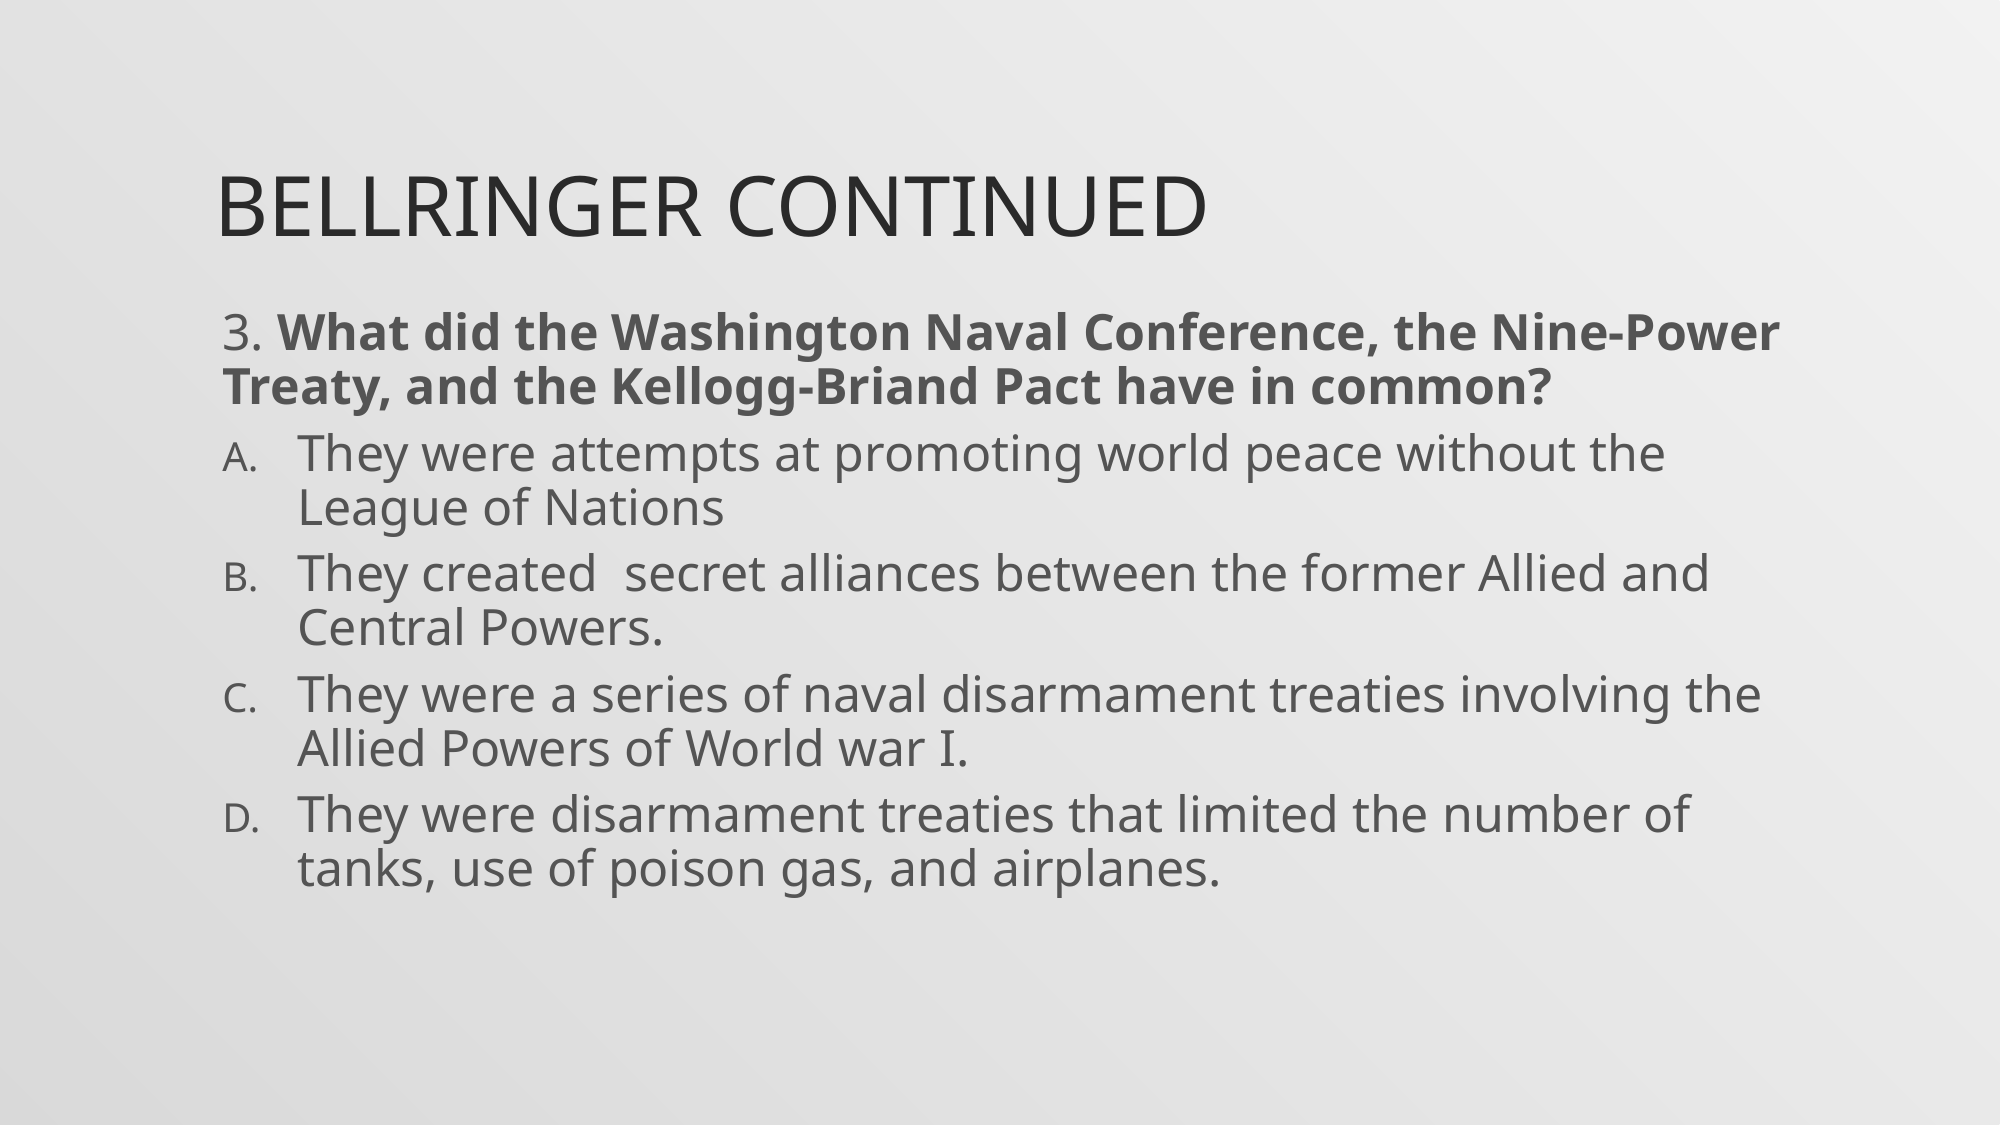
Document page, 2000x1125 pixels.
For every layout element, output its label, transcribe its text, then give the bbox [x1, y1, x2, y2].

title Bellringer continued [199, 45, 1800, 263]
list 3. What did the Washington Naval Conference, the Nine-Power Treaty, and the Kellogg-Briand Pact have in common? They were attempts at promoting world peace without the League of Nations They created secret alliances between the former Allied and Central Powers. They were a series of naval disarmament treaties involving the Allied Powers of World war I. They were disarmament treaties that limited the number of tanks, use of poison gas, and airplanes. [199, 299, 1800, 1013]
